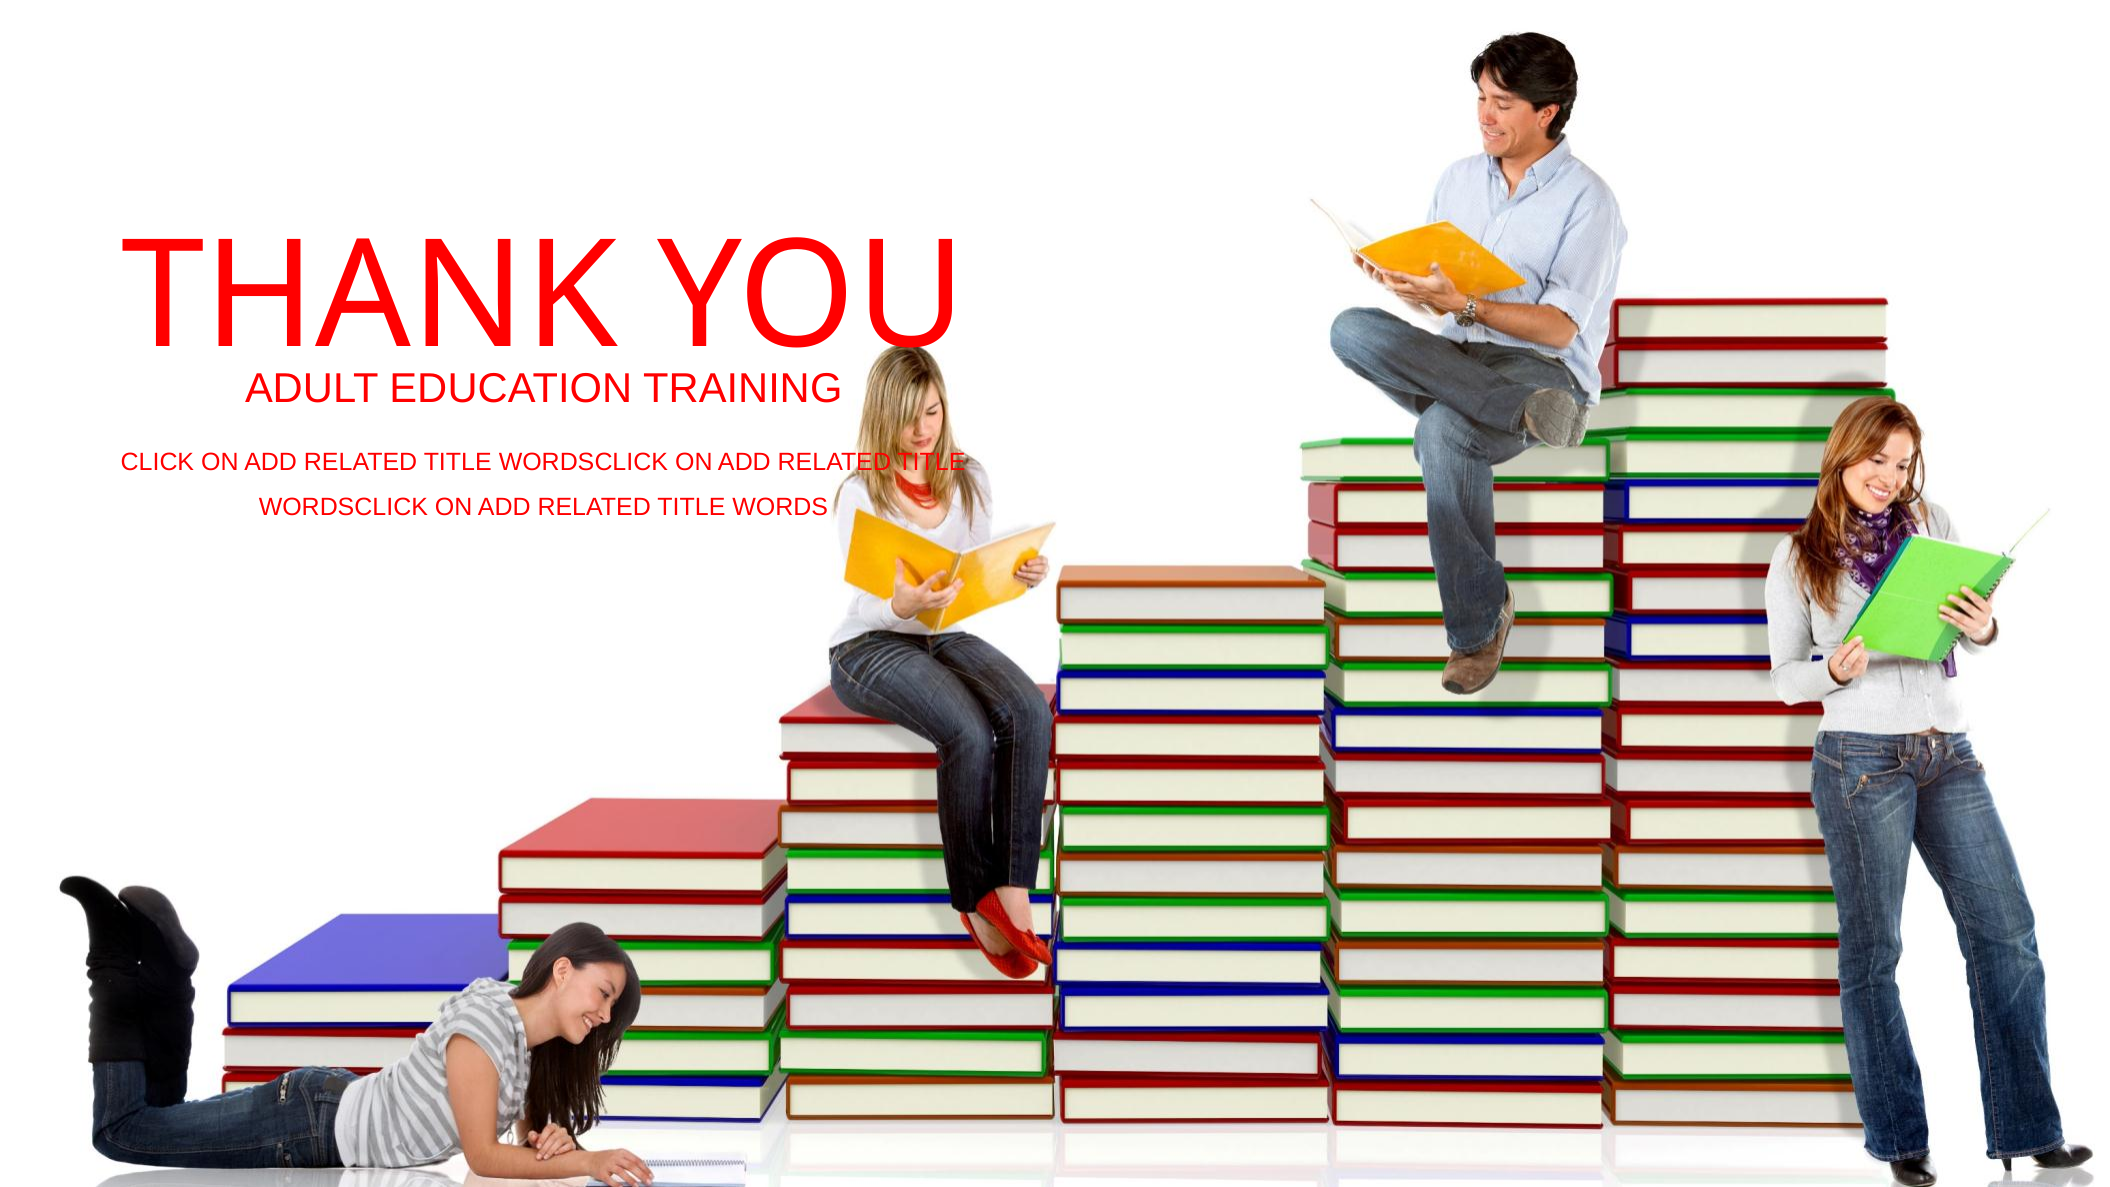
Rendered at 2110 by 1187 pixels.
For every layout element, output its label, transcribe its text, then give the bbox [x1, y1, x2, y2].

text_box thank you [0, 188, 1132, 384]
text_box [0, 0, 2110, 1187]
text_box Click on add related title wordsClick on add related title wordsClick on add related title words [94, 422, 993, 528]
text_box ADULT EDUCATION TRAINING [174, 384, 914, 418]
